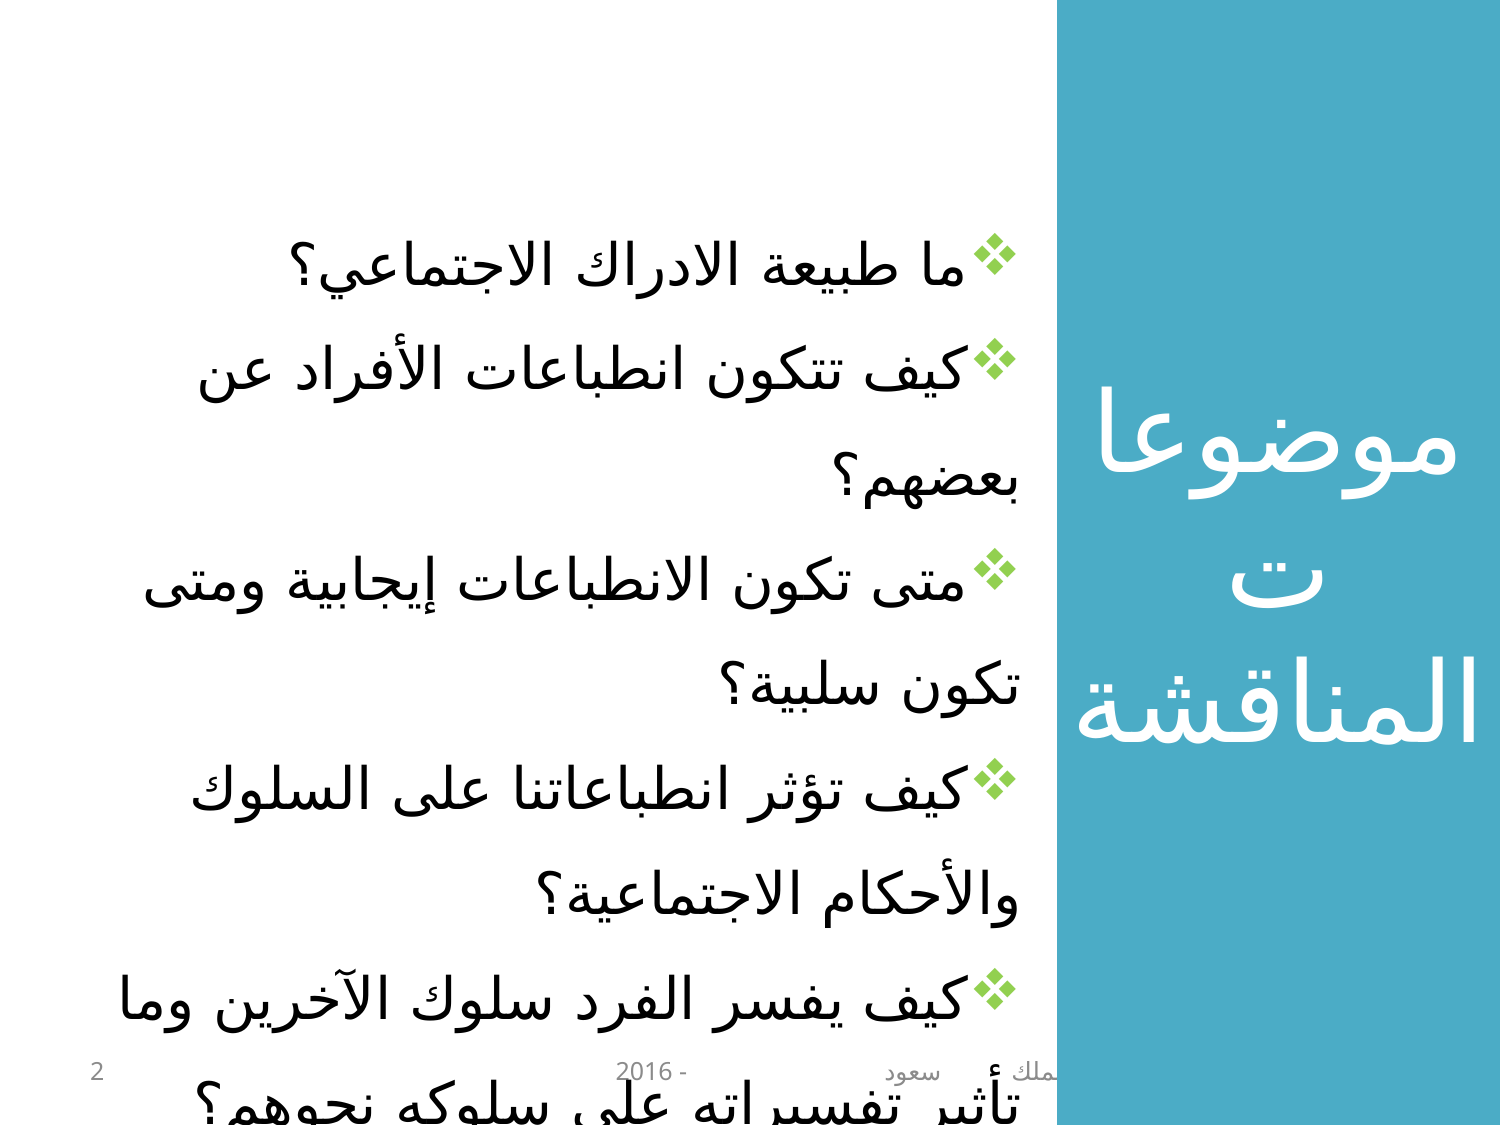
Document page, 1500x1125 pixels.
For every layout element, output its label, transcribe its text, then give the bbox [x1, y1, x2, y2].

slide_number 2 [75, 1042, 425, 1103]
text_box ما طبيعة الادراك الاجتماعي؟ كيف تتكون انطباعات الأفراد عن بعضهم؟ متى تكون الانطباعات إيجابية ومتى تكون سلبية؟ كيف تؤثر انطباعاتنا على السلوك والأحكام الاجتماعية؟ كيف يفسر الفرد سلوك الآخرين وما تأثير تفسيراته على سلوكه نحوهم؟ كيف يفهم الأفراد أحداث حياته وسلوكه؟ وما تأثير ذلك على مشاعره وأفكاره وسلوكه؟ [29, 184, 1037, 927]
text_box موضوعات المناقشة [1055, 0, 1500, 1125]
footer جامعة الملك سعود - 2016 [512, 1042, 988, 1103]
